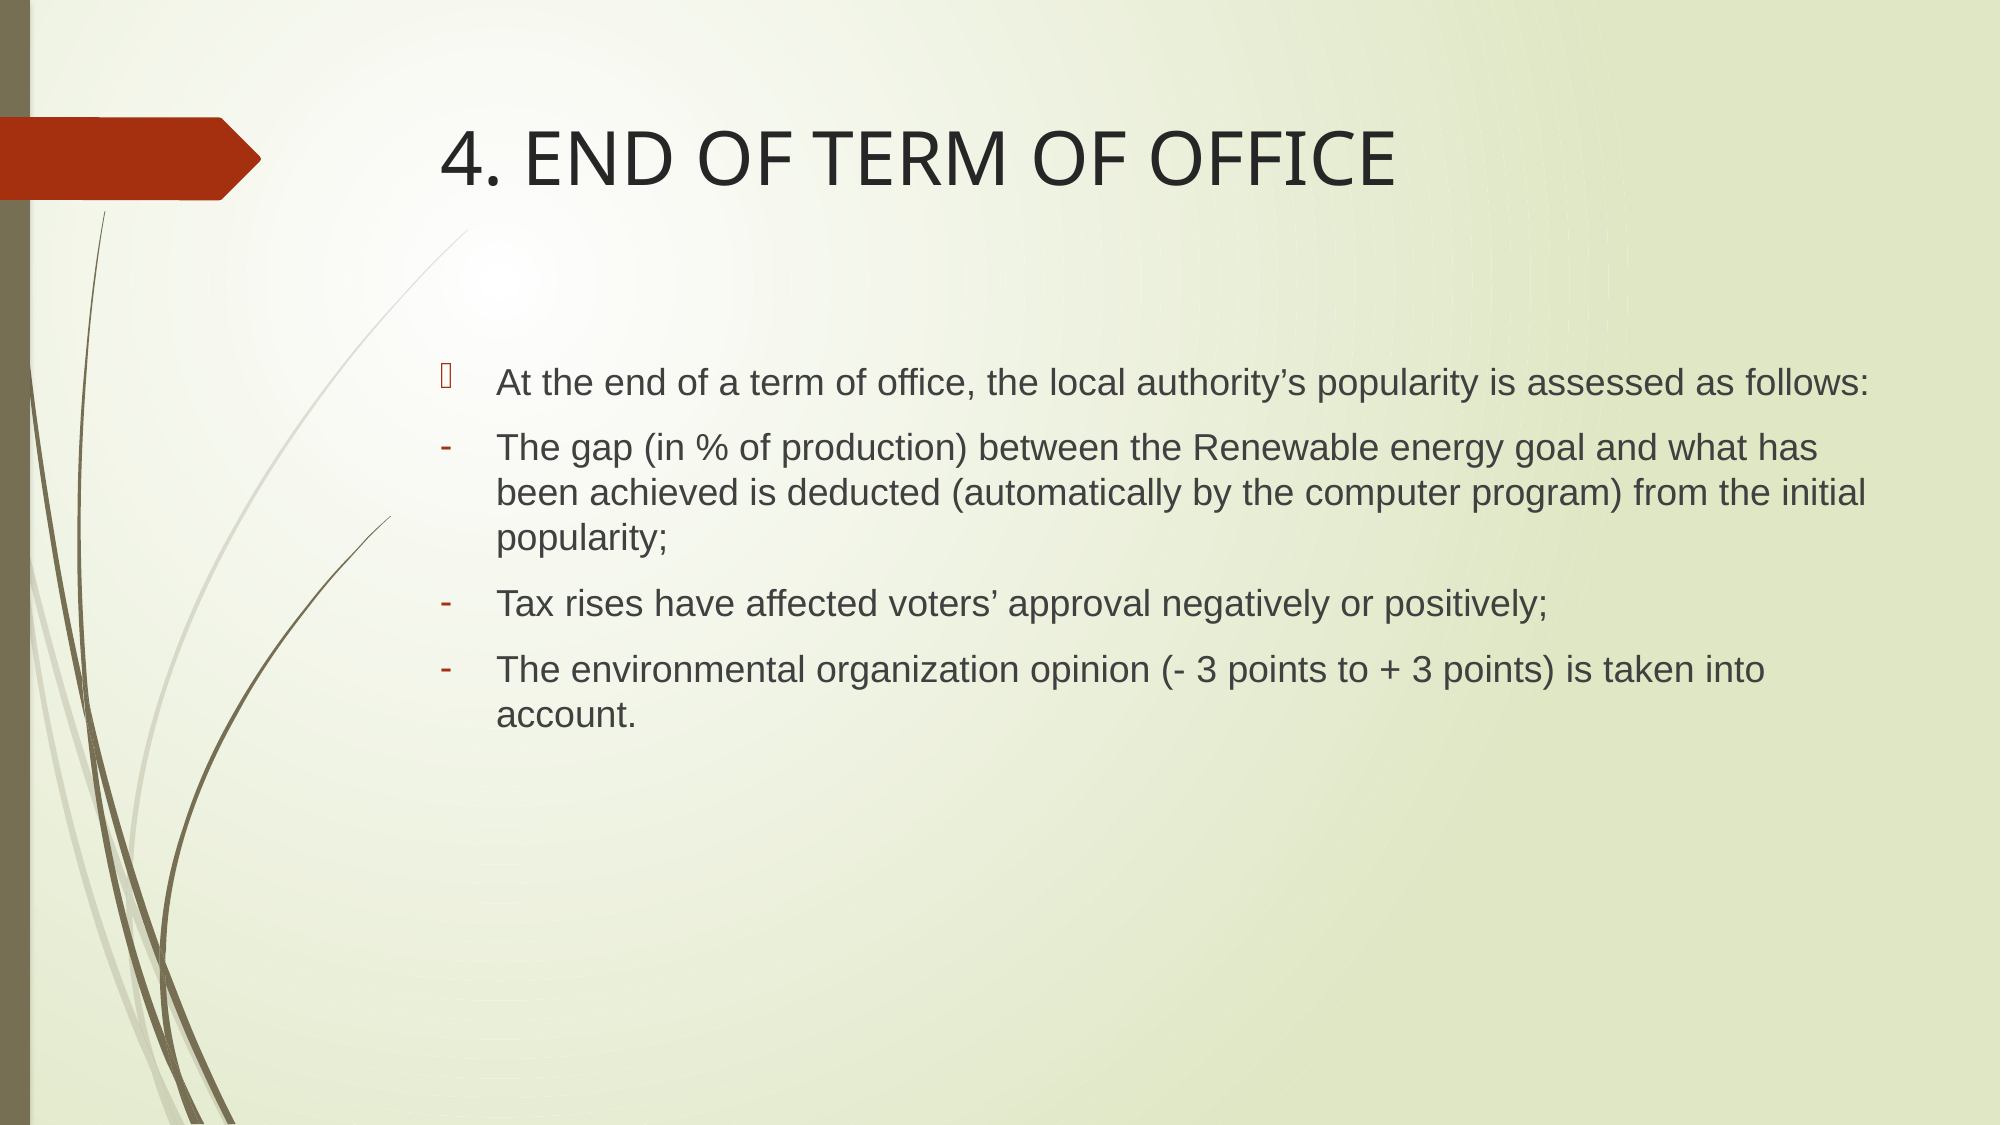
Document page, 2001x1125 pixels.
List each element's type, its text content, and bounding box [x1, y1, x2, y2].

list At the end of a term of office, the local authority’s popularity is assessed as follows: The gap (in % of production) between the Renewable energy goal and what has been achieved is deducted (automatically by the computer program) from the initial popularity; Tax rises have affected voters’ approval negatively or positively; The environmental organization opinion (- 3 points to + 3 points) is taken into account. [424, 350, 1888, 970]
title 4. END OF TERM OF OFFICE [425, 102, 1888, 313]
